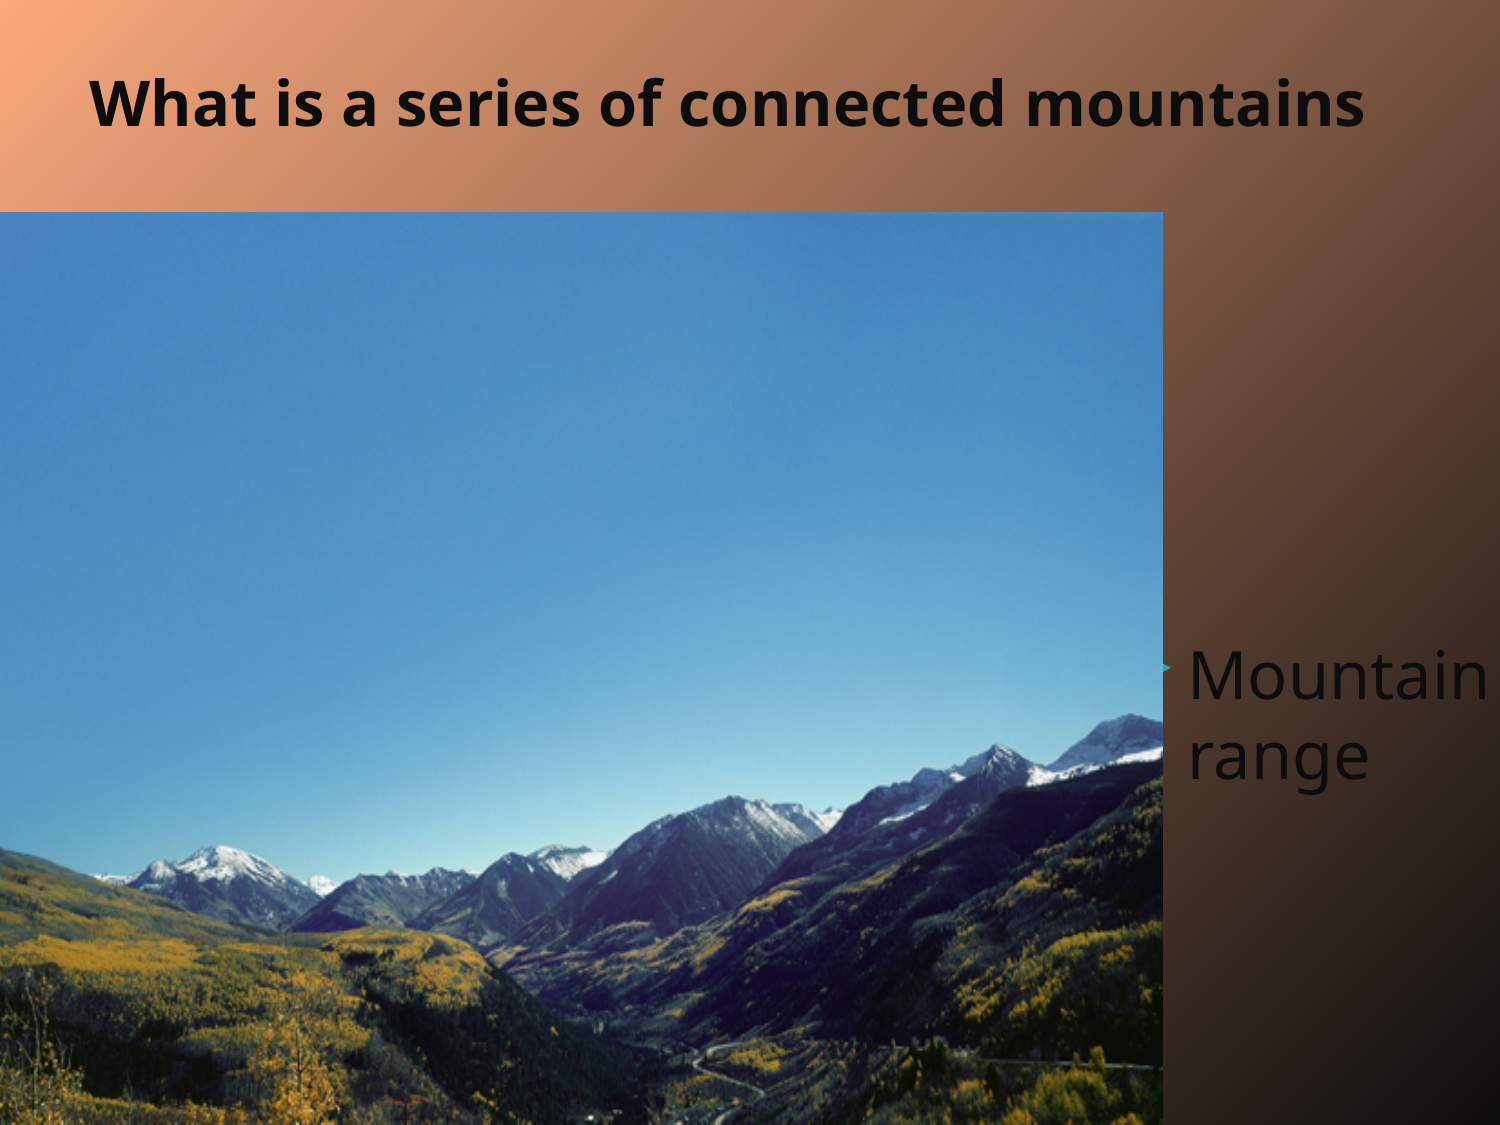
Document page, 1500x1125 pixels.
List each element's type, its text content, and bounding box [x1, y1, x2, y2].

title What is a series of connected mountains [75, 45, 1425, 233]
picture [0, 212, 1163, 1125]
list Mountain range [1168, 624, 1500, 876]
